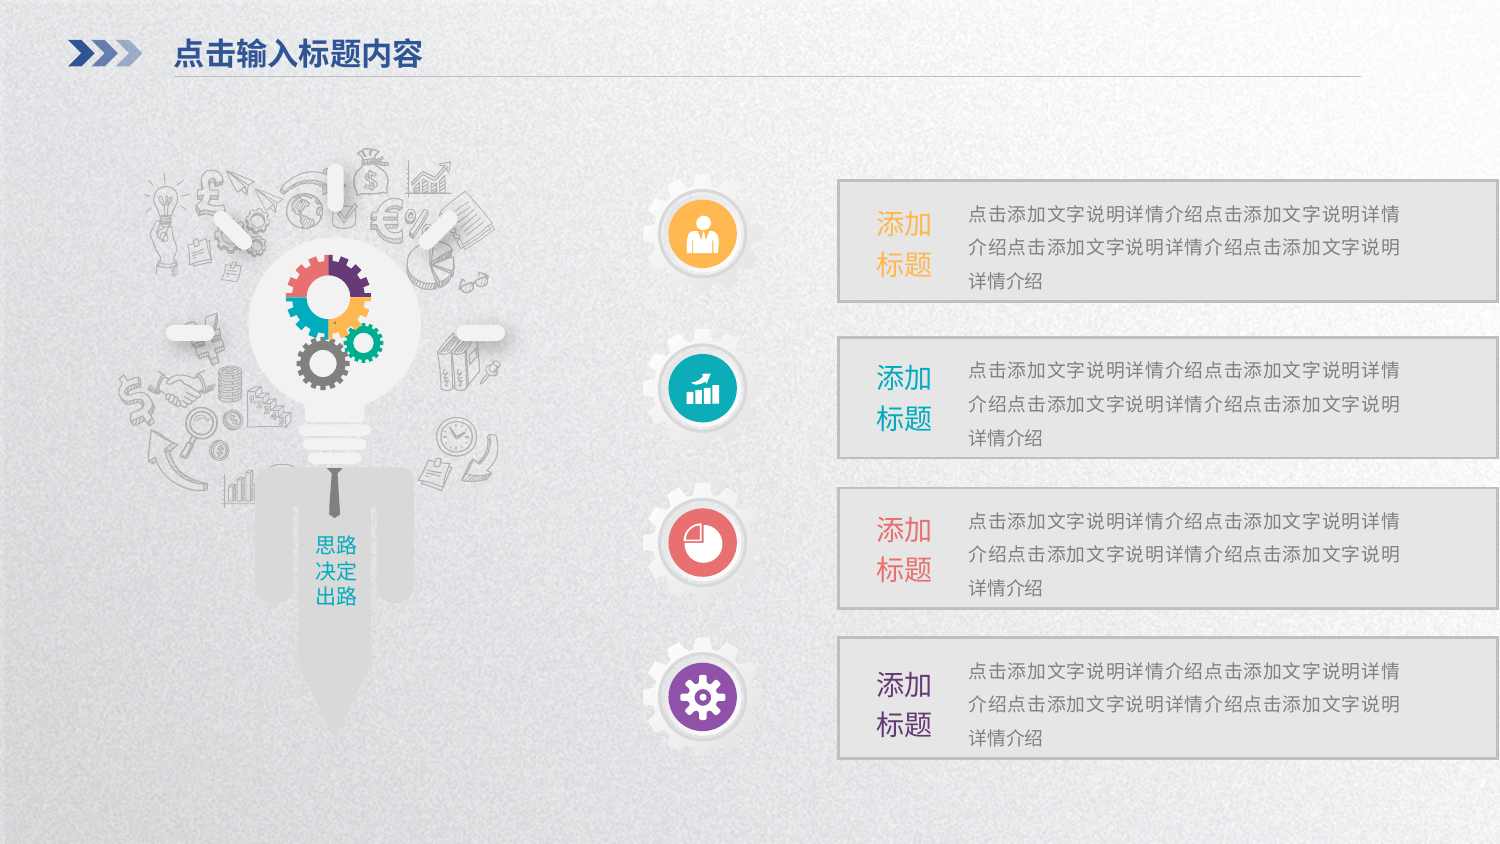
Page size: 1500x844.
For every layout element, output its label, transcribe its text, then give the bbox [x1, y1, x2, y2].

text_box [837, 637, 1499, 759]
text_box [643, 483, 762, 602]
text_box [643, 637, 762, 756]
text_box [67, 39, 143, 67]
text_box 点击添加文字说明详情介绍点击添加文字说明详情介绍点击添加文字说明详情介绍点击添加文字说明详情介绍 [953, 340, 1415, 457]
text_box 添加 标题 [862, 192, 952, 289]
text_box 点击添加文字说明详情介绍点击添加文字说明详情介绍点击添加文字说明详情介绍点击添加文字说明详情介绍 [953, 640, 1415, 757]
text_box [248, 237, 421, 740]
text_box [643, 329, 762, 448]
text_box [643, 174, 762, 293]
text_box 点击添加文字说明详情介绍点击添加文字说明详情介绍点击添加文字说明详情介绍点击添加文字说明详情介绍 [953, 490, 1415, 607]
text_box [118, 147, 501, 509]
text_box [837, 180, 1499, 302]
text_box [837, 337, 1499, 459]
text_box 添加 标题 [862, 346, 963, 443]
text_box 添加 标题 [862, 653, 963, 749]
text_box 点击输入标题内容 [165, 30, 440, 76]
text_box [837, 487, 1499, 609]
text_box 添加 标题 [862, 497, 963, 594]
text_box [501, 324, 507, 342]
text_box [285, 254, 384, 391]
text_box 点击添加文字说明详情介绍点击添加文字说明详情介绍点击添加文字说明详情介绍点击添加文字说明详情介绍 [953, 183, 1415, 300]
picture [0, 0, 1500, 844]
